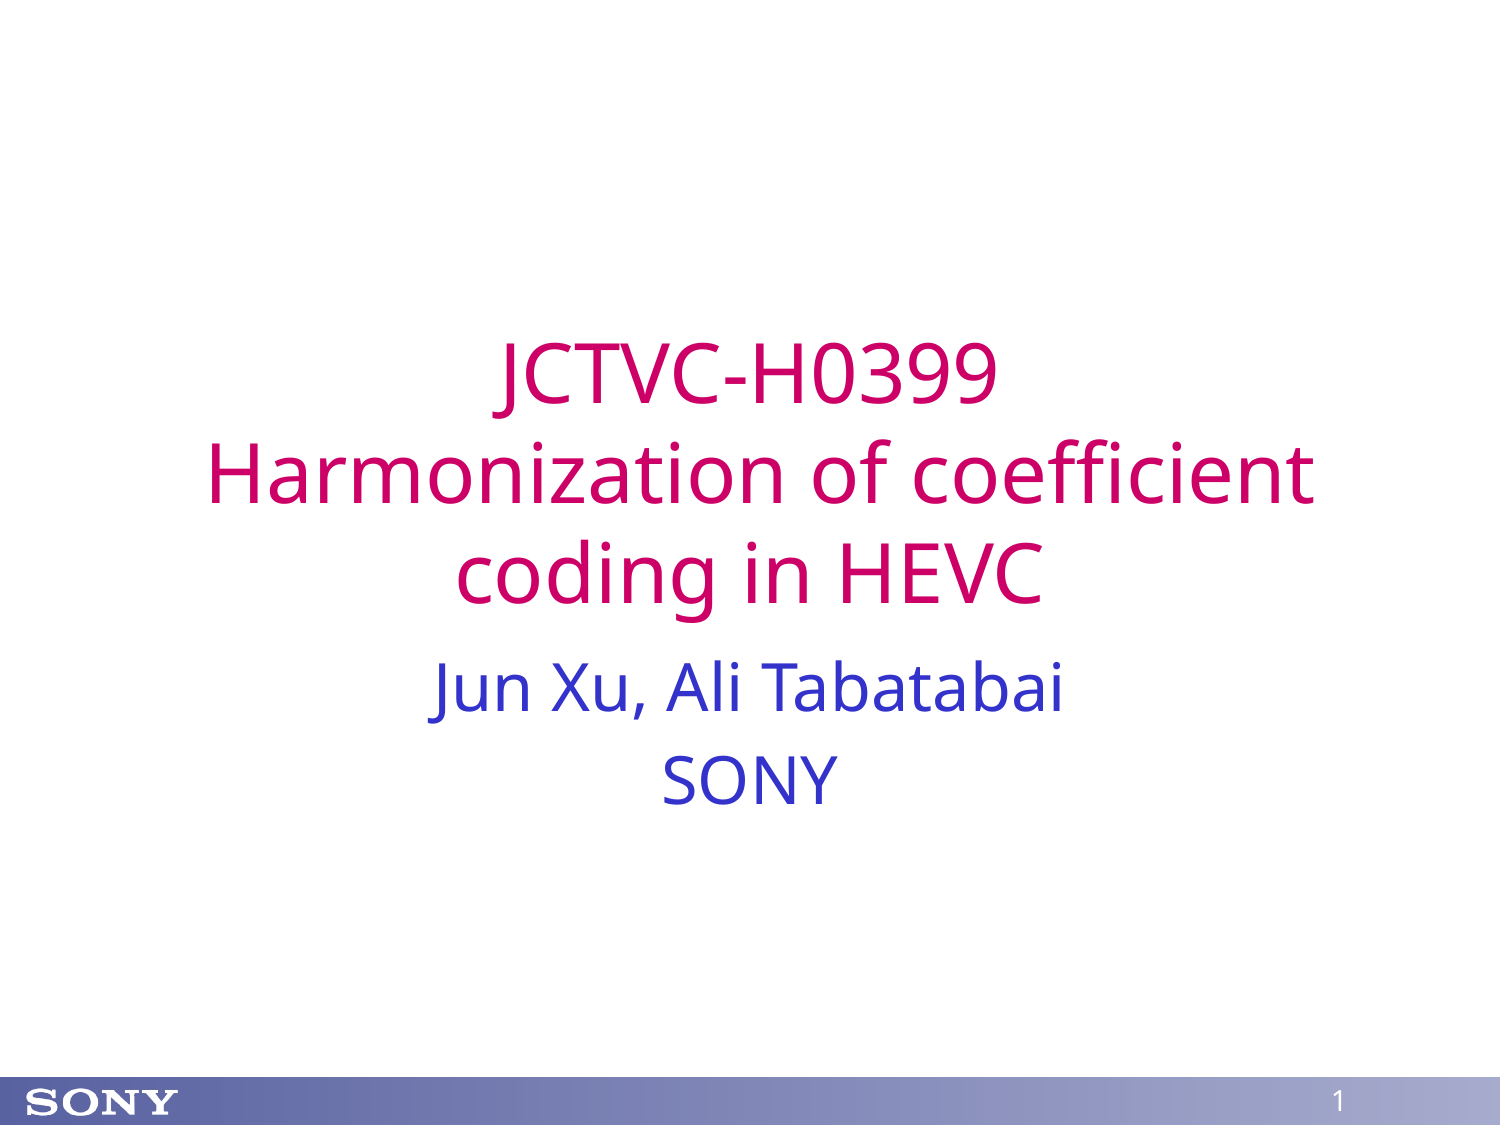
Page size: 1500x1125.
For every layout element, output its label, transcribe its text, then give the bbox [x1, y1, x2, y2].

slide_number 1 [1049, 1074, 1363, 1125]
subtitle Jun Xu, Ali Tabatabai SONY [168, 637, 1332, 926]
picture [26, 1088, 178, 1116]
title JCTVC-H0399 Harmonization of coefficient coding in HEVC [112, 310, 1388, 630]
